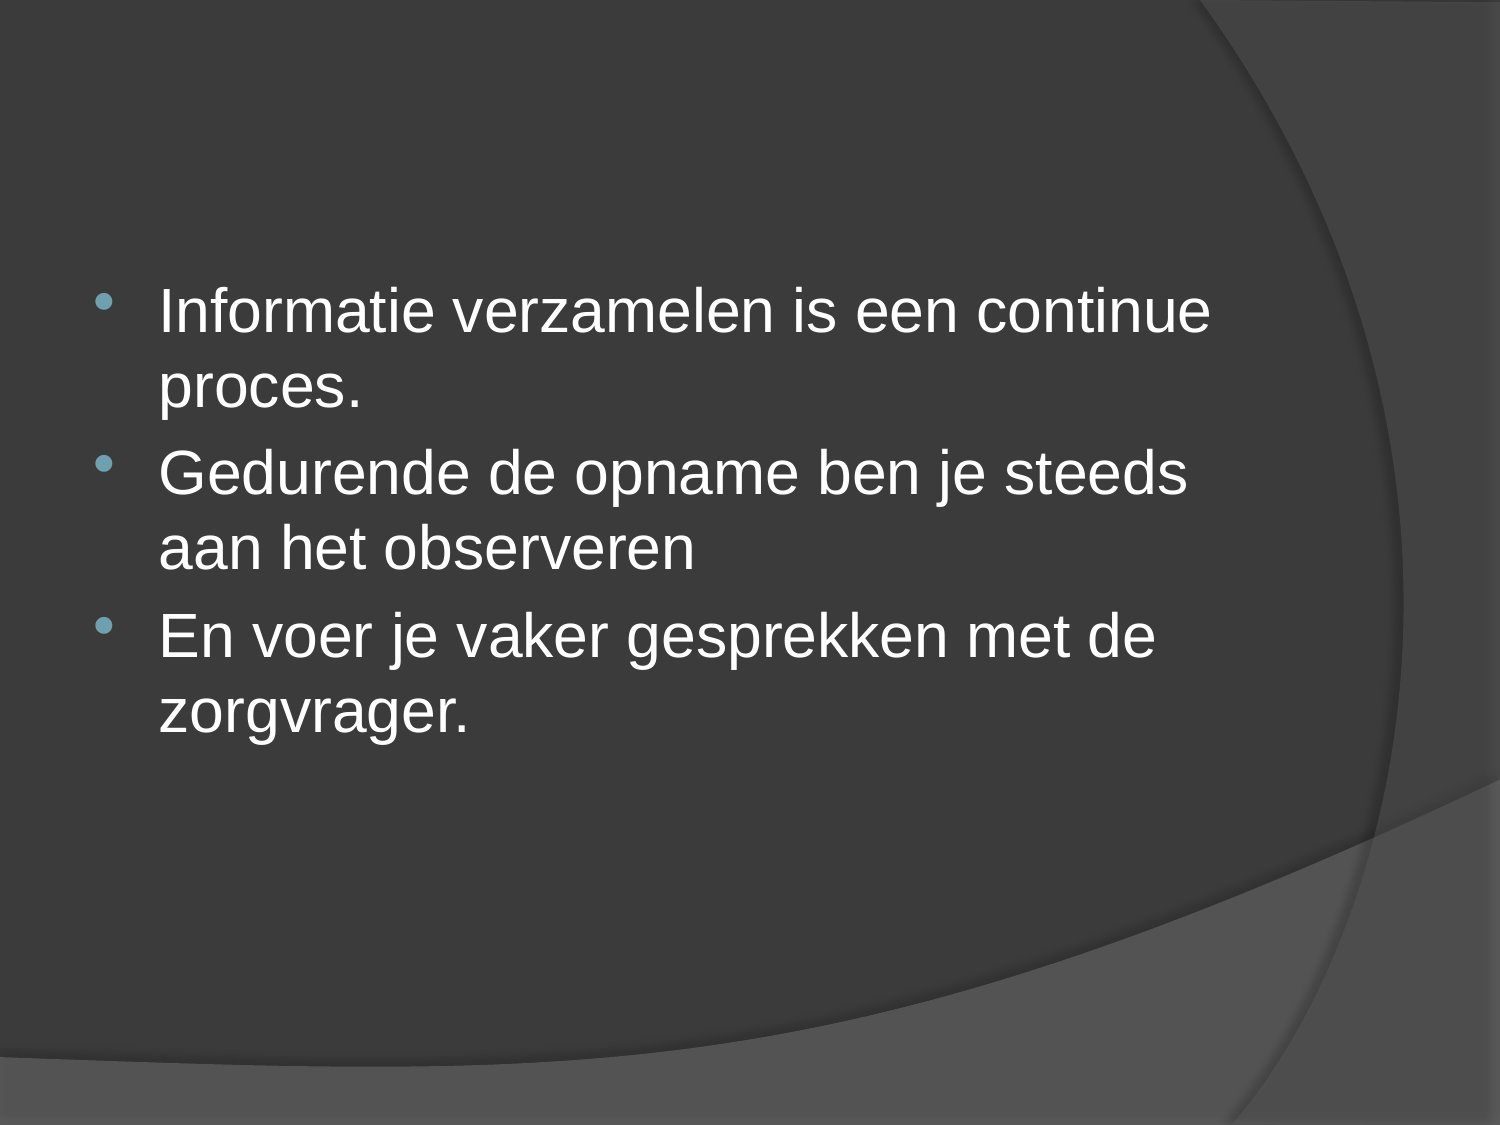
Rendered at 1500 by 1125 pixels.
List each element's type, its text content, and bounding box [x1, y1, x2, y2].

list Informatie verzamelen is een continue proces. Gedurende de opname ben je steeds aan het observeren En voer je vaker gesprekken met de zorgvrager. [75, 262, 1300, 1005]
